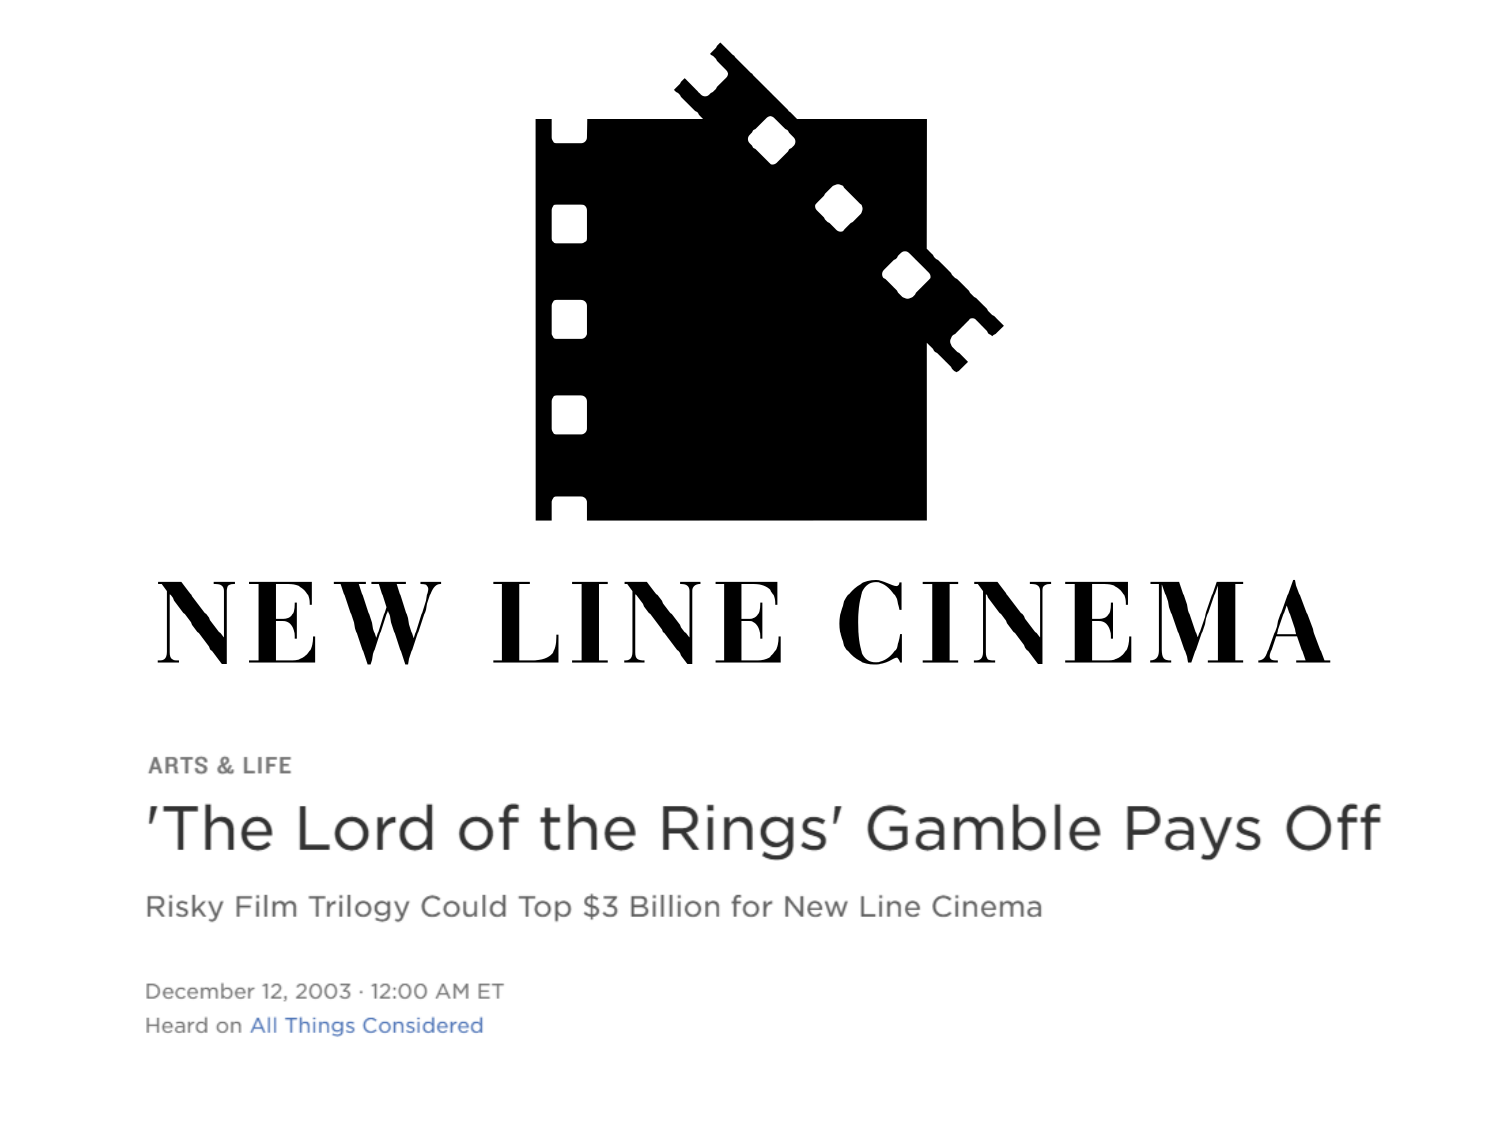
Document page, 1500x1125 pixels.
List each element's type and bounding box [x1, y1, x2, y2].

picture [137, 18, 1351, 688]
picture [137, 749, 1388, 1063]
